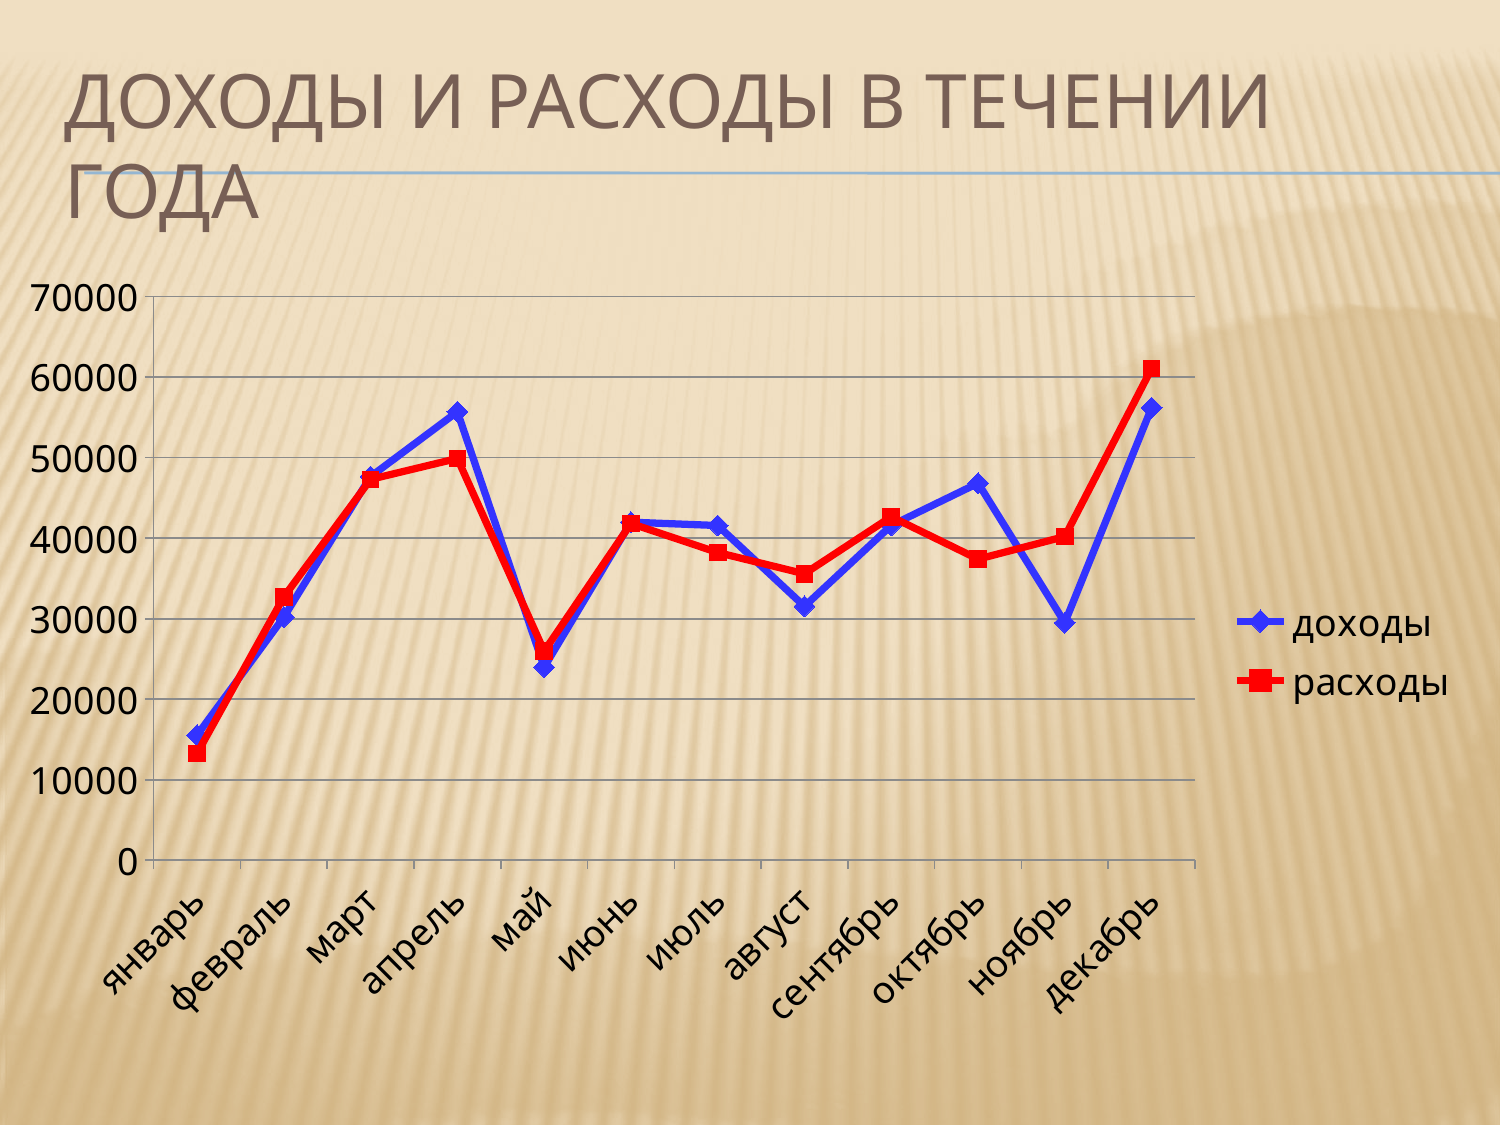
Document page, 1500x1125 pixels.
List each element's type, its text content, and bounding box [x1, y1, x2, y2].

title Доходы и расходы в течении года [50, 75, 1475, 213]
chart [0, 254, 1476, 1048]
